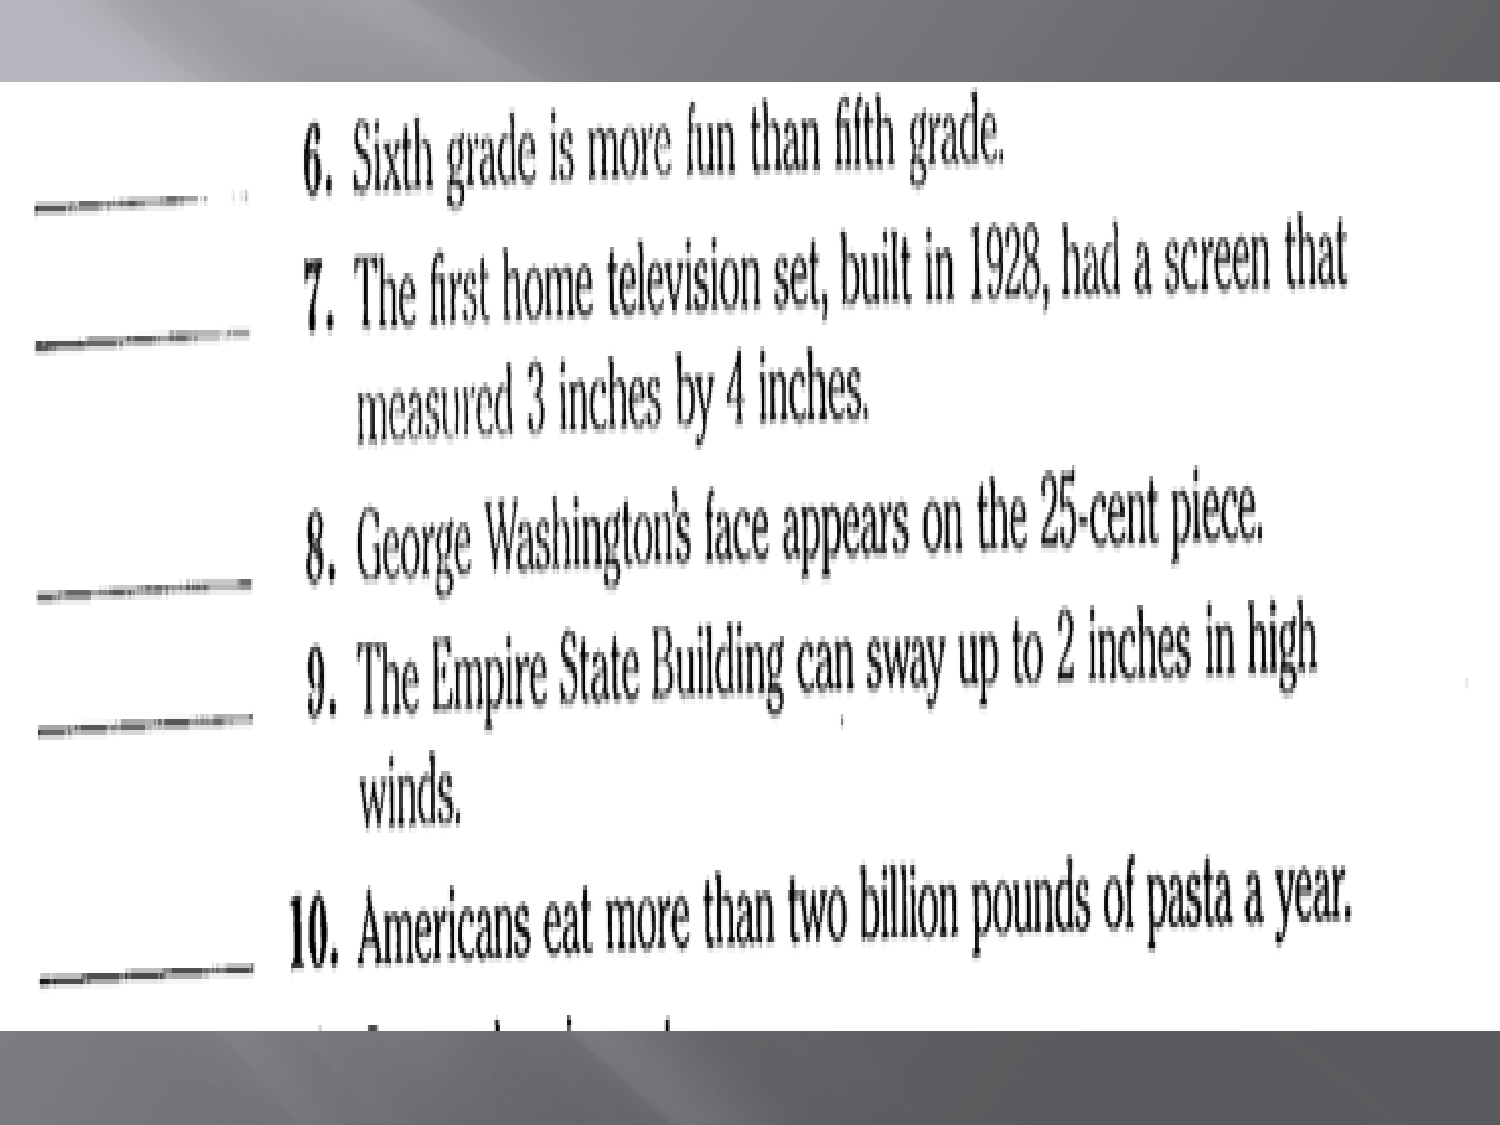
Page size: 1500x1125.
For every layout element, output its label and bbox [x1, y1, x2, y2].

picture [0, 82, 1500, 1032]
